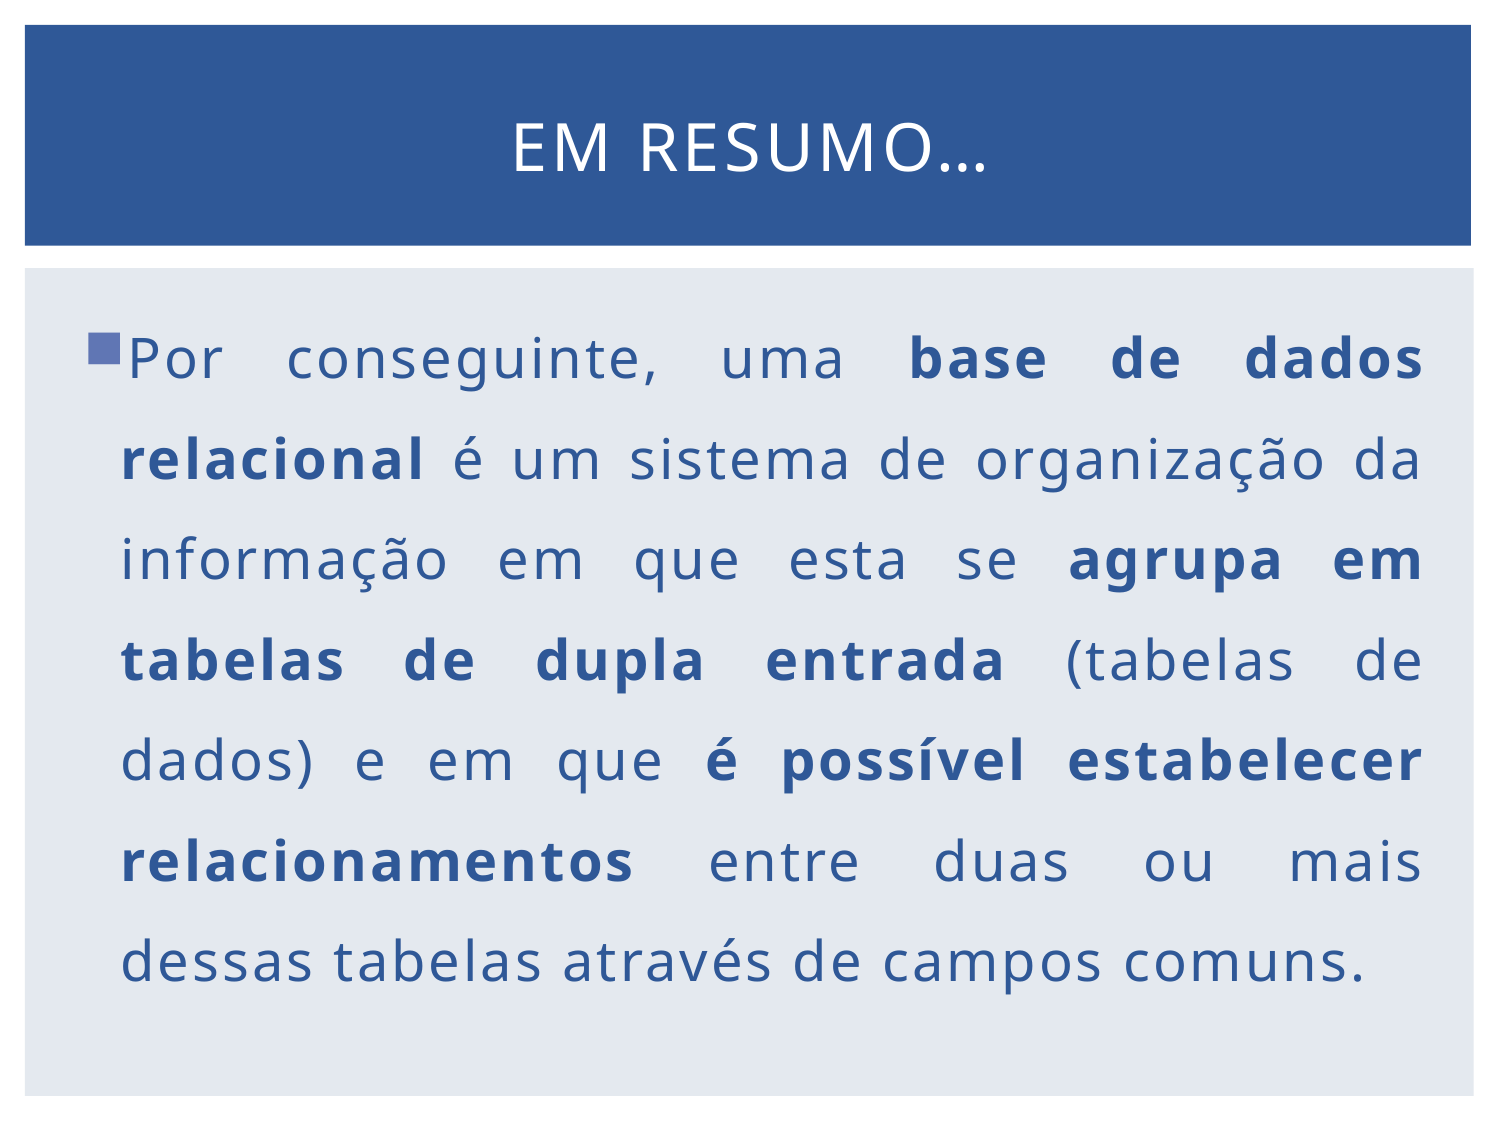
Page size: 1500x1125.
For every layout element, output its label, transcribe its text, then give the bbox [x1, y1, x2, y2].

list Por conseguinte, uma base de dados relacional é um sistema de organização da informação em que esta se agrupa em tabelas de dupla entrada (tabelas de dados) e em que é possível estabelecer relacionamentos entre duas ou mais dessas tabelas através de campos comuns. [62, 281, 1442, 1005]
title Em resumo… [62, 58, 1438, 232]
